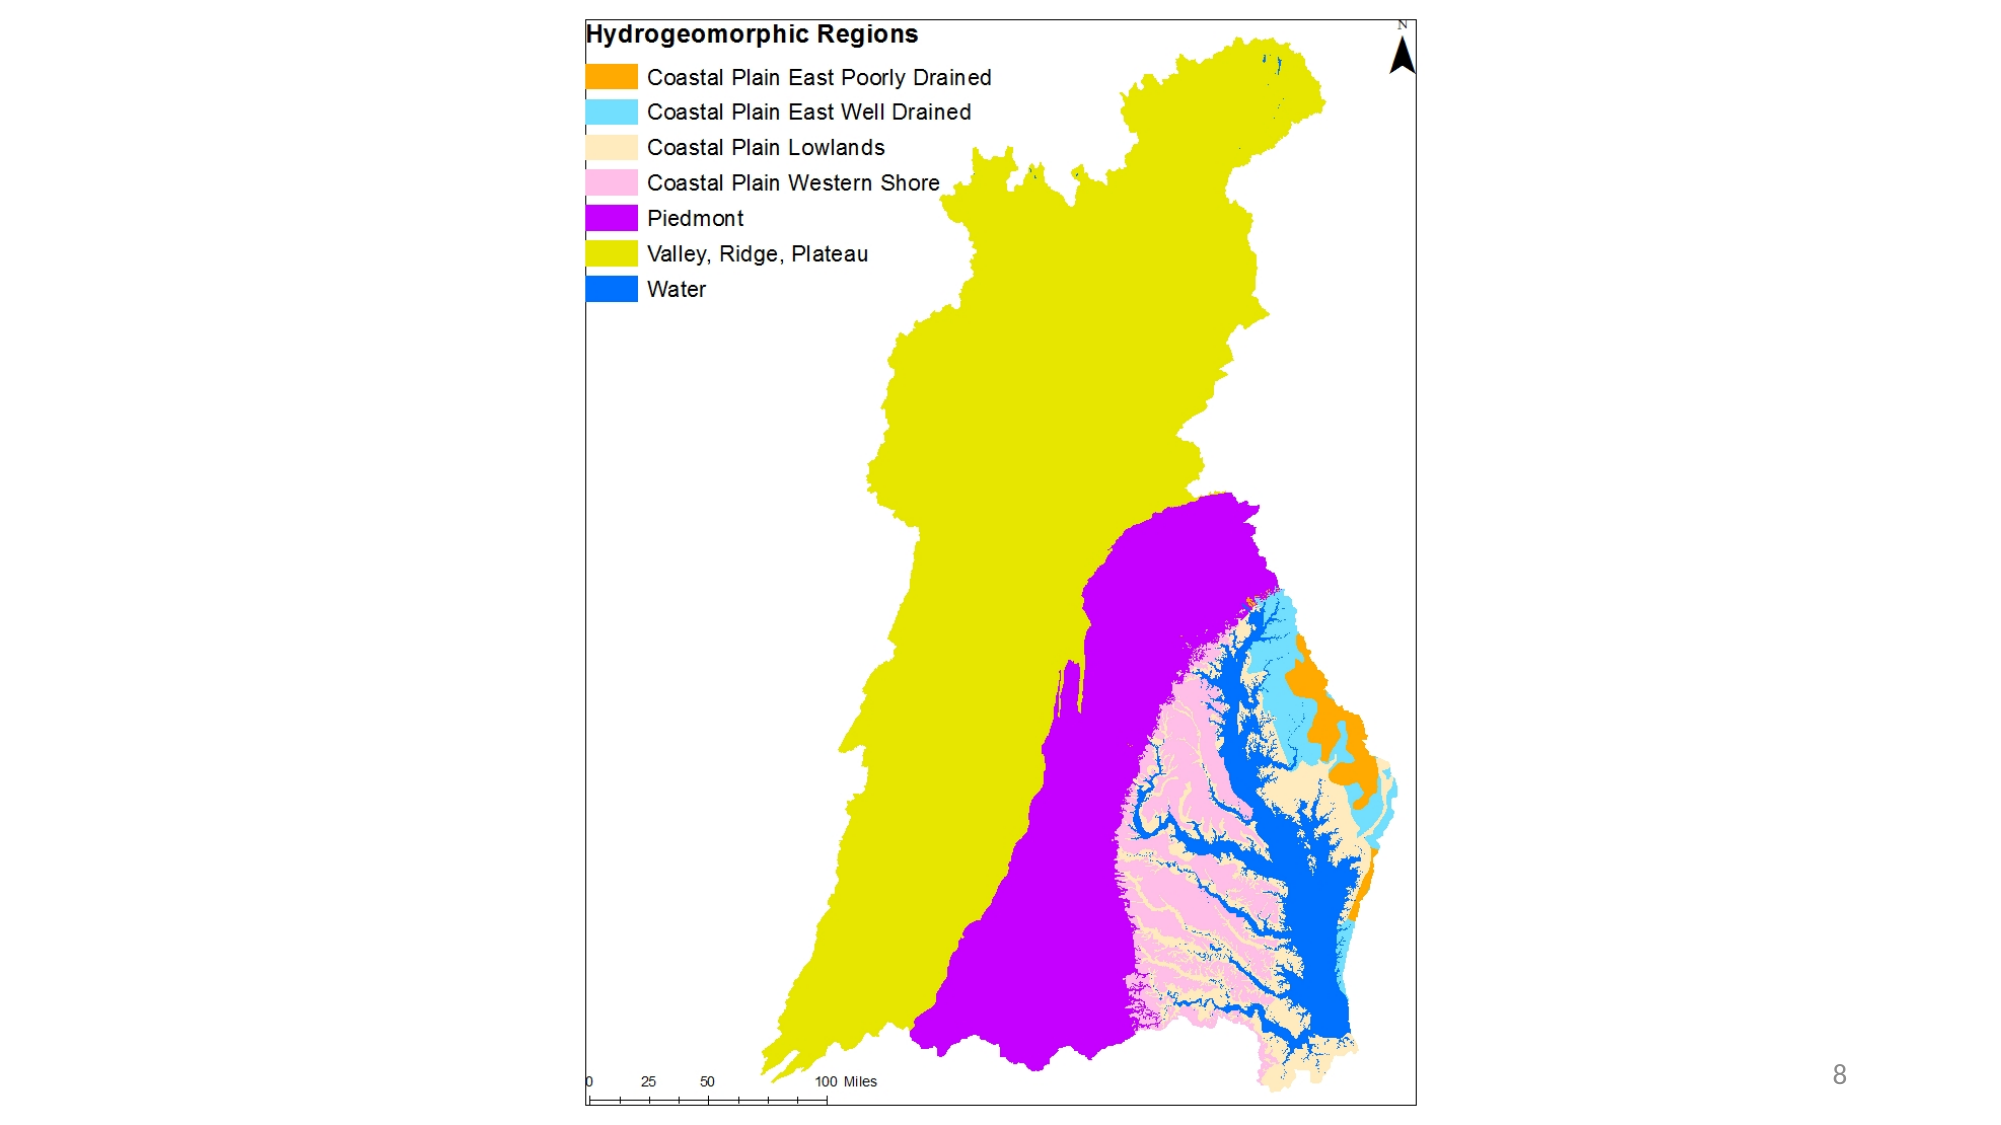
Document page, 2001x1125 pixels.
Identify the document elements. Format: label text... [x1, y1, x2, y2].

picture [565, 0, 1435, 1125]
slide_number 8 [1435, 1042, 1863, 1103]
